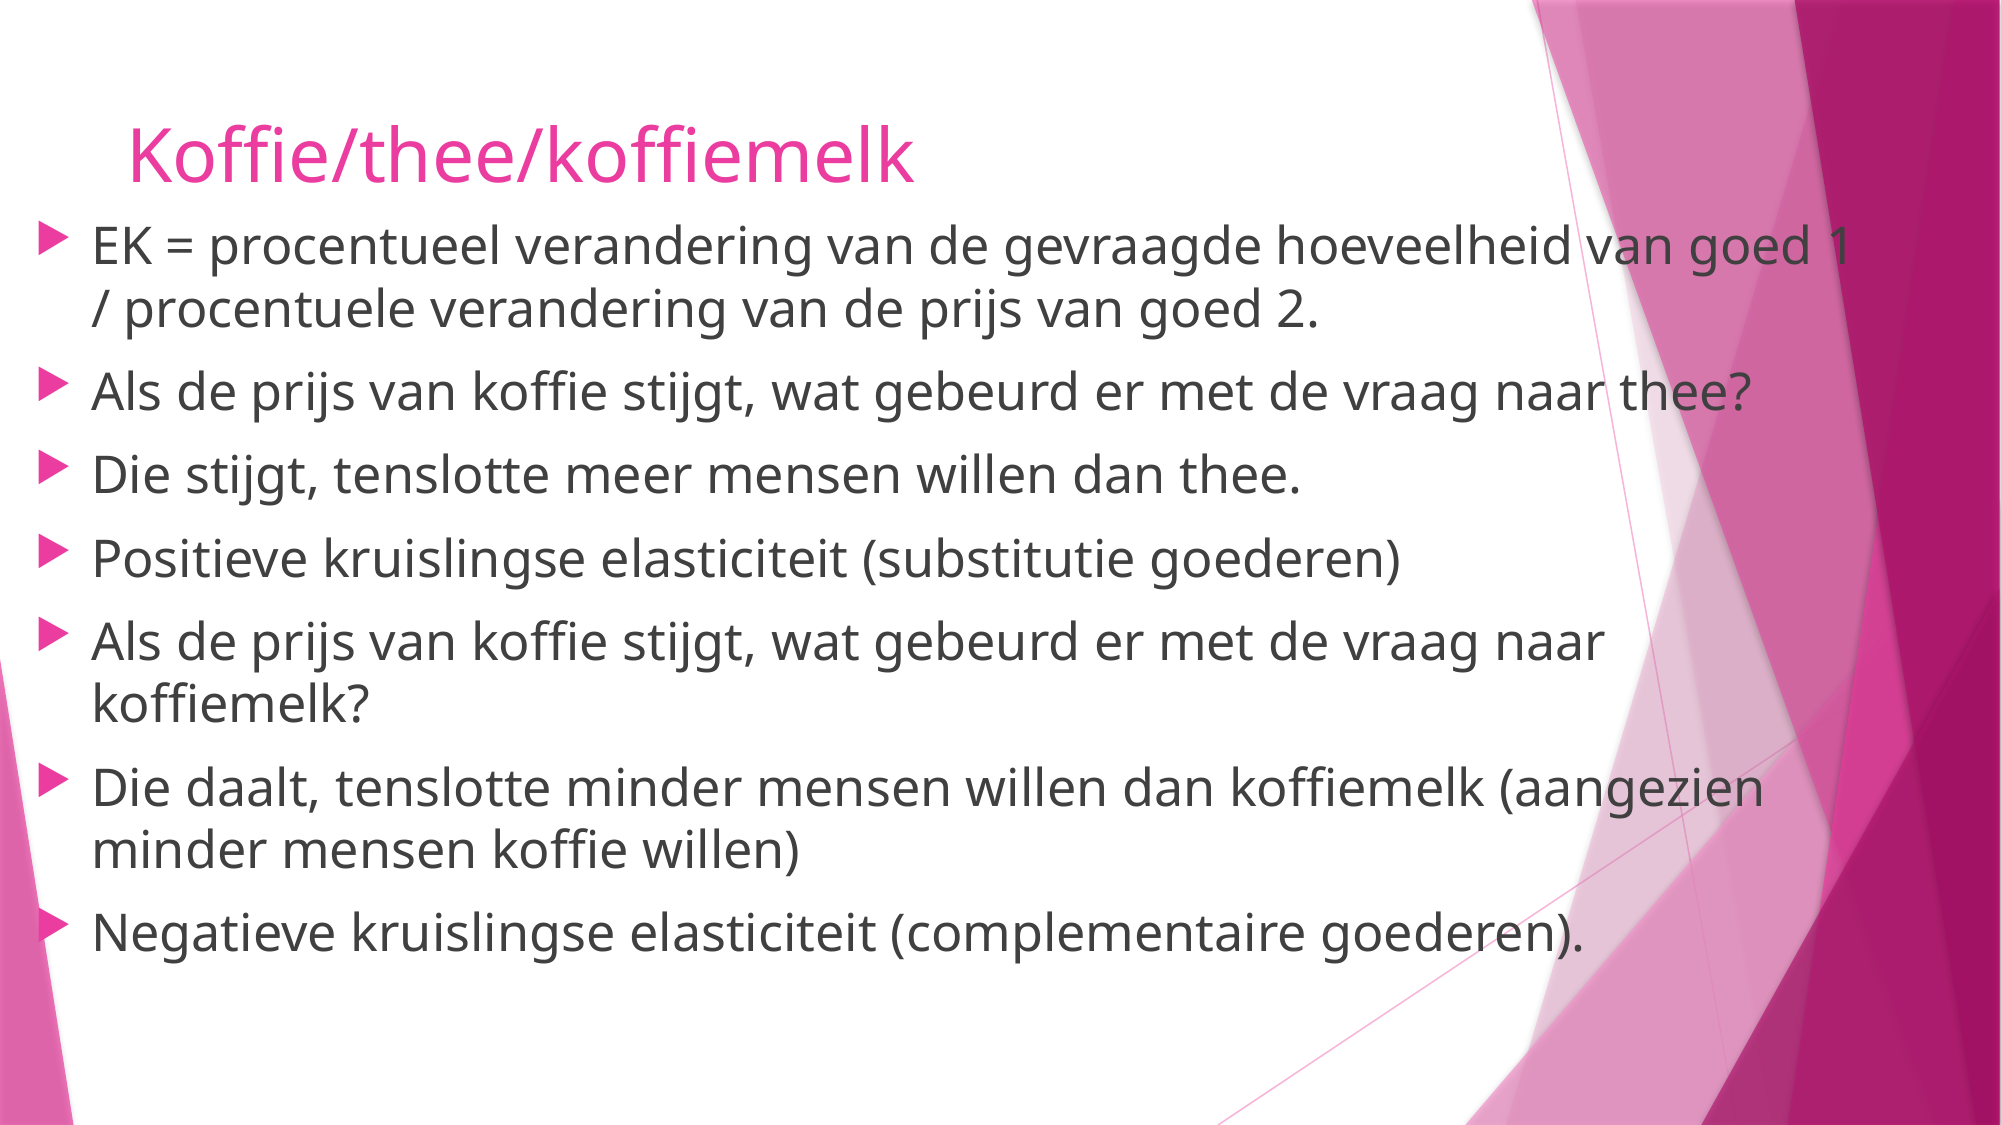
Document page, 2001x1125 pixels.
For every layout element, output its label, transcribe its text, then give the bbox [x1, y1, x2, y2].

list EK = procentueel verandering van de gevraagde hoeveelheid van goed 1 / procentuele verandering van de prijs van goed 2. Als de prijs van koffie stijgt, wat gebeurd er met de vraag naar thee? Die stijgt, tenslotte meer mensen willen dan thee. Positieve kruislingse elasticiteit (substitutie goederen) Als de prijs van koffie stijgt, wat gebeurd er met de vraag naar koffiemelk? Die daalt, tenslotte minder mensen willen dan koffiemelk (aangezien minder mensen koffie willen) Negatieve kruislingse elasticiteit (complementaire goederen). [19, 205, 1873, 992]
title Koffie/thee/koffiemelk [111, 99, 1522, 205]
